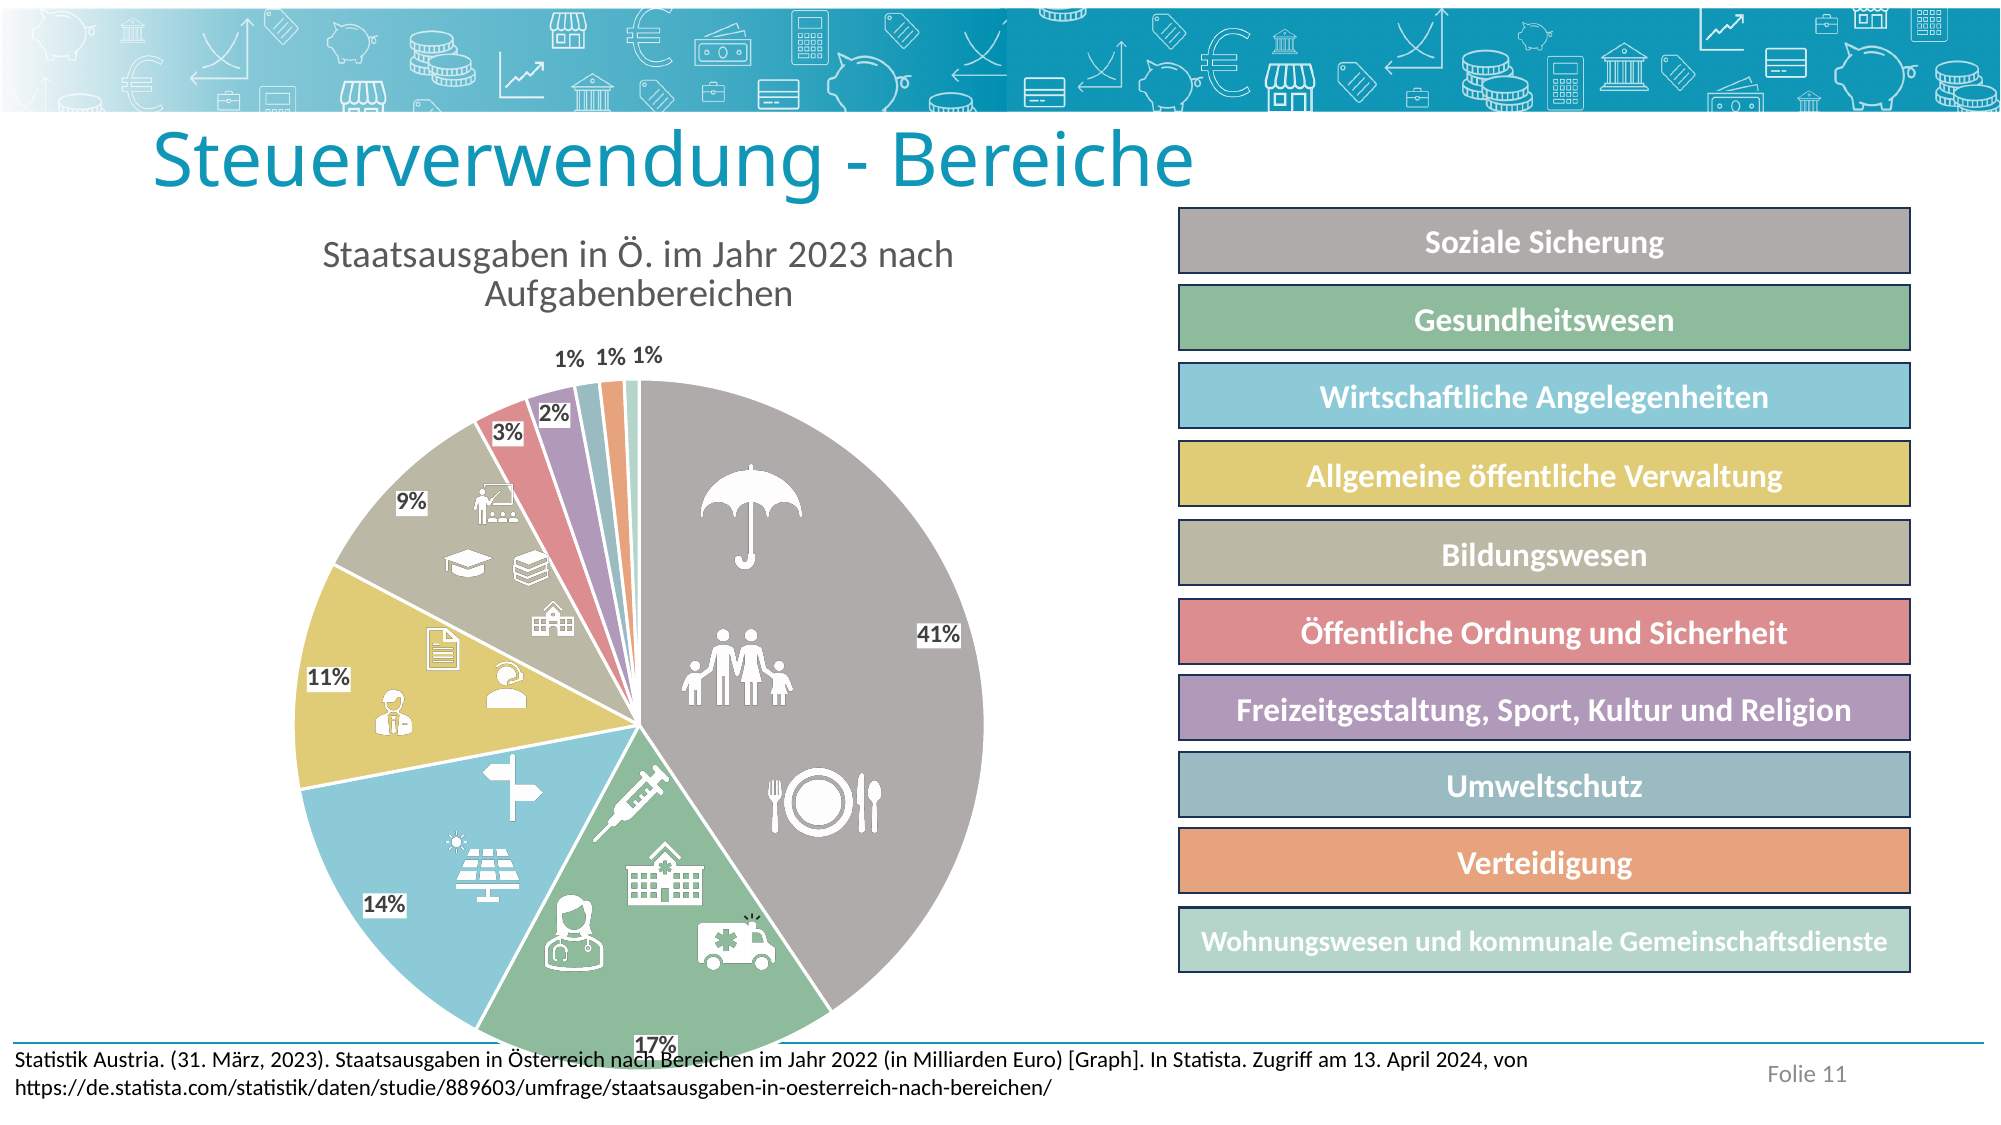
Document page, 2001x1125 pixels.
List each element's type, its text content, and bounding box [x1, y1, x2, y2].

picture [690, 457, 812, 579]
chart [99, 199, 1179, 1089]
picture [1006, 8, 2001, 112]
text_box Allgemeine öffentliche Verwaltung [1179, 440, 1911, 507]
picture [970, 99, 974, 109]
text_box Statistik Austria. (31. März, 2023). Staatsausgaben in Österreich nach Bereichen im Jahr 2022 (in Milliarden Euro) [Graph]. In Statista. Zugriff am 13. April 2024, von https://de.statista.com/statistik/daten/studie/889603/umfrage/staatsausgaben-in-oesterreich-nach-bereichen/ [0, 1037, 1799, 1107]
text_box Gesundheitswesen [1179, 284, 1911, 351]
text_box Wirtschaftliche Angelegenheiten [1179, 362, 1911, 429]
picture [477, 655, 536, 714]
picture [510, 546, 581, 646]
picture [527, 757, 783, 992]
text_box Soziale Sicherung [1179, 207, 1911, 274]
picture [365, 684, 421, 740]
picture [1, 8, 964, 112]
text_box Verteidigung [1179, 827, 1911, 894]
picture [440, 535, 496, 591]
text_box Bildungswesen [1179, 519, 1911, 586]
text_box Umweltschutz [1179, 751, 1911, 818]
picture [442, 747, 553, 907]
picture [762, 742, 885, 865]
title Steuerverwendung - Bereiche [137, 111, 1863, 207]
text_box Freizeitgestaltung, Sport, Kultur und Religion [1179, 674, 1911, 741]
picture [470, 478, 521, 529]
picture [417, 623, 469, 675]
text_box Öffentliche Ordnung und Sicherheit [1179, 598, 1911, 665]
slide_number Folie 11 [1799, 1042, 1863, 1103]
picture [676, 606, 798, 728]
text_box Wohnungswesen und kommunale Gemeinschaftsdienste [1179, 906, 1911, 973]
